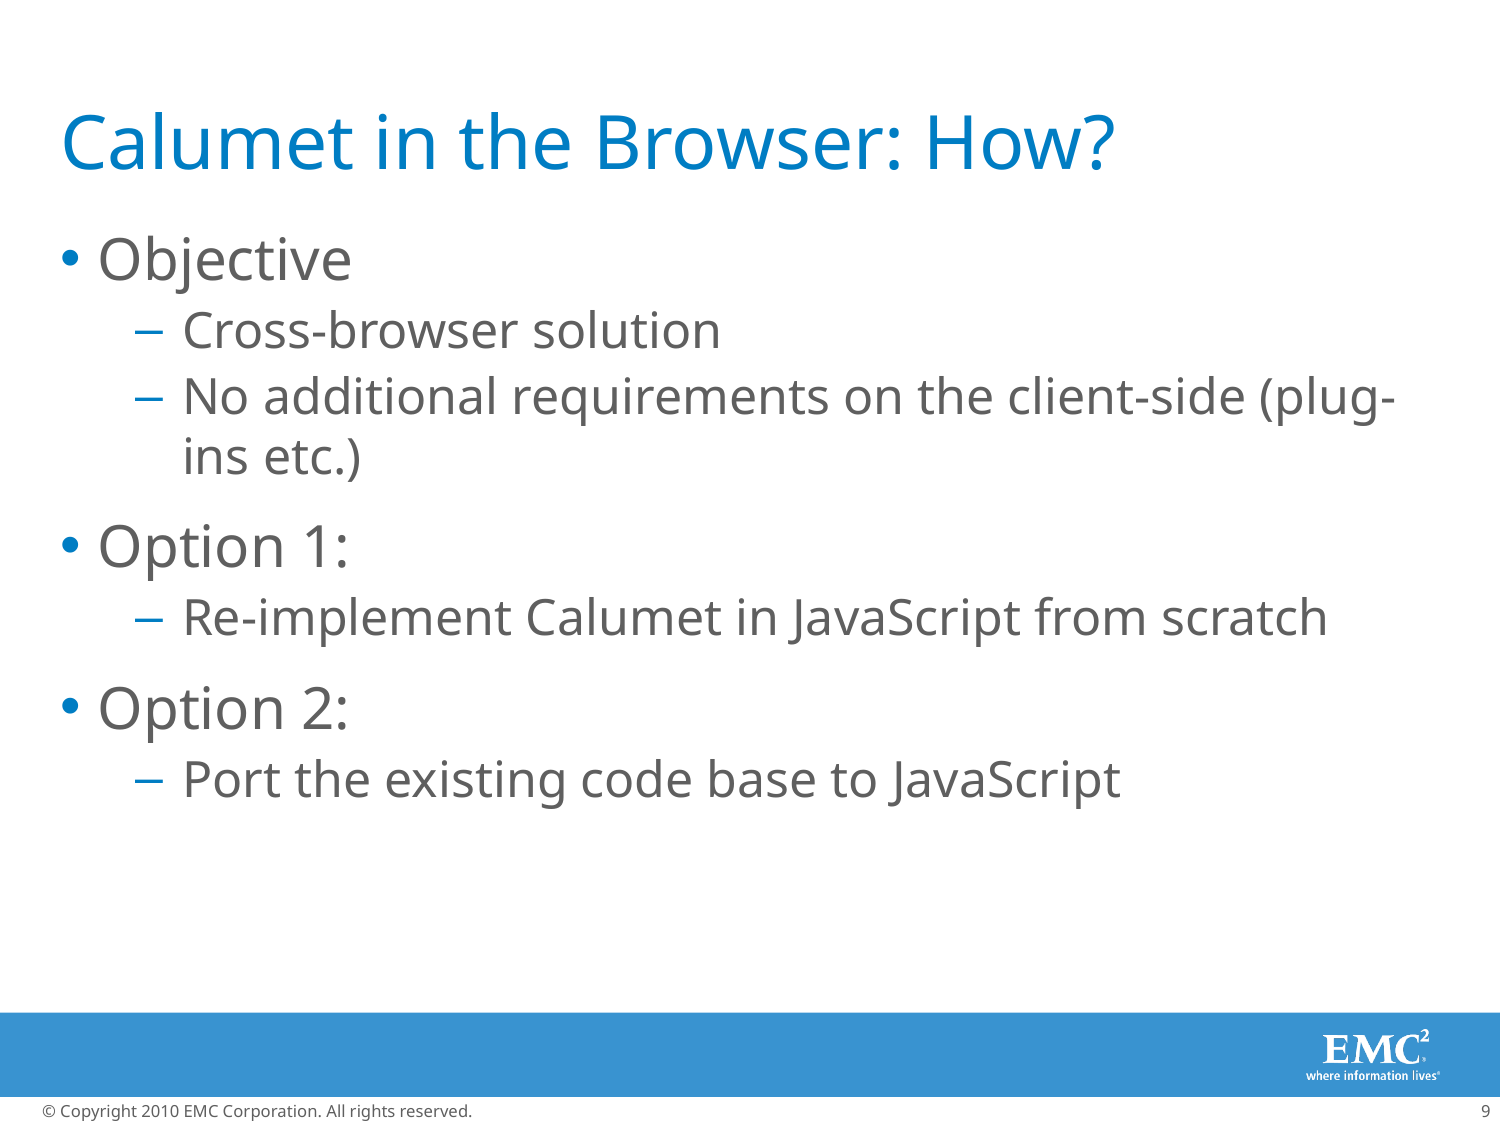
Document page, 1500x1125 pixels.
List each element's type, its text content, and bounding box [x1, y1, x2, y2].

list Objective Cross-browser solution No additional requirements on the client-side (plug-ins etc.) Option 1: Re-implement Calumet in JavaScript from scratch Option 2: Port the existing code base to JavaScript [60, 222, 1440, 975]
title Calumet in the Browser: How? [60, 33, 1440, 185]
picture [1306, 1029, 1440, 1080]
